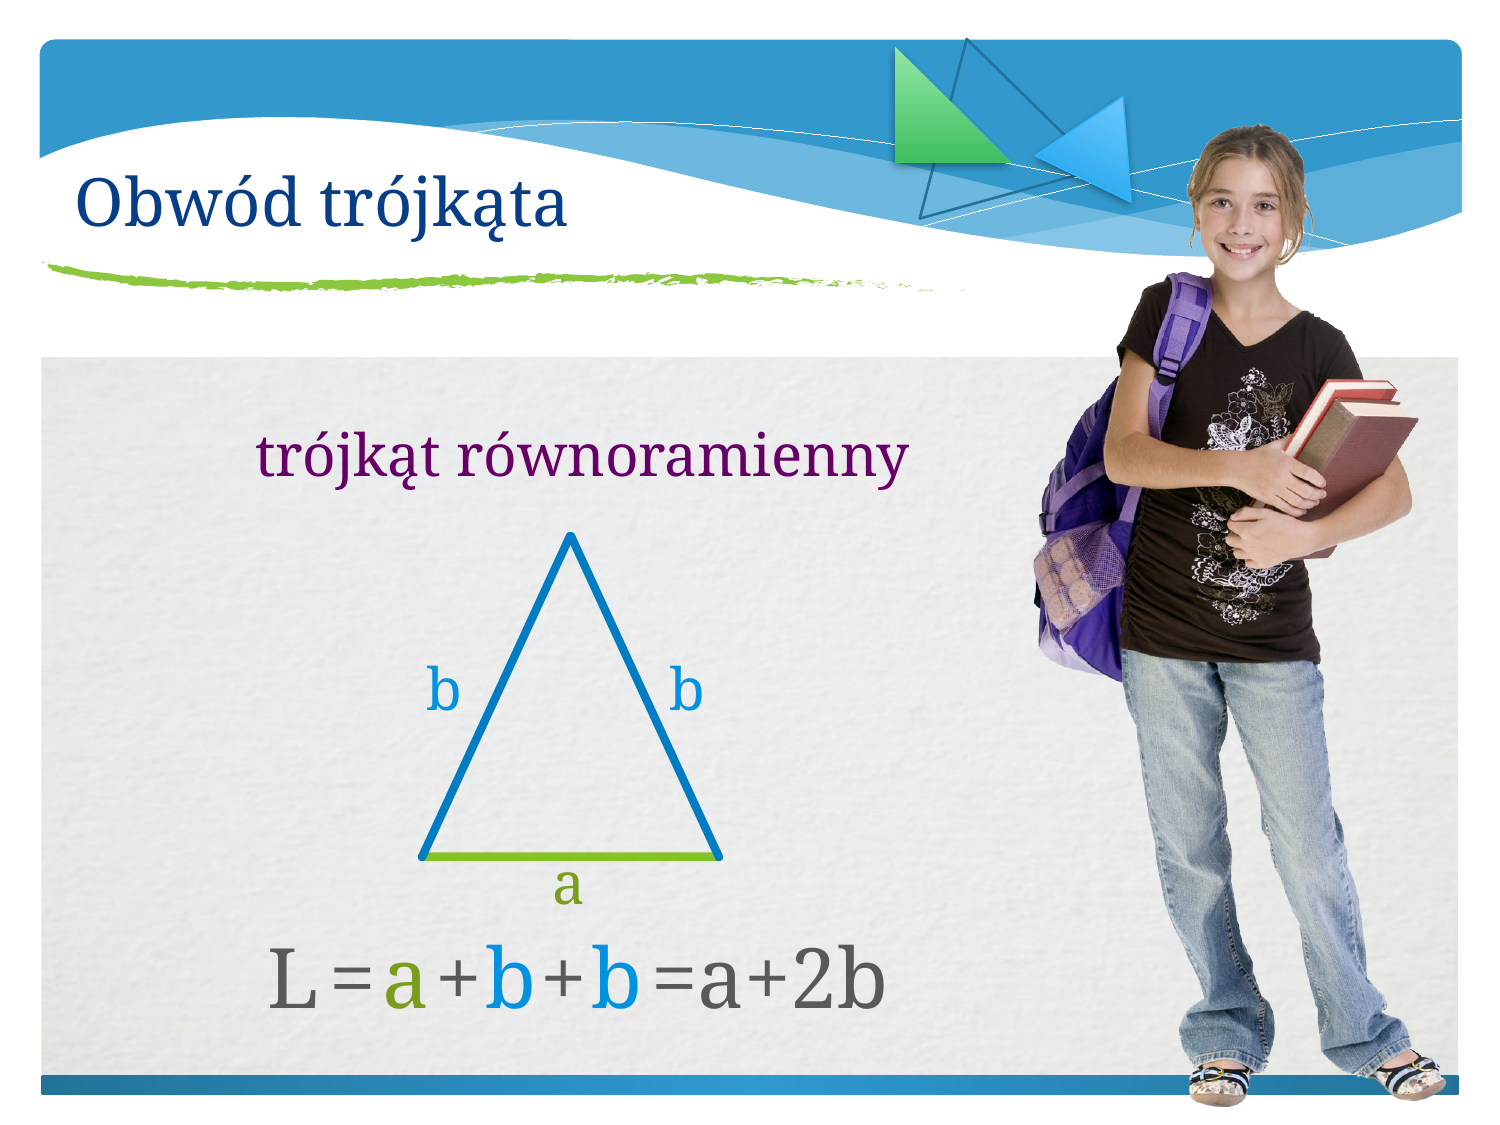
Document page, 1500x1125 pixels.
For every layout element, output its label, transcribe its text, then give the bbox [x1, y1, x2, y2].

title Obwód trójkąta [59, 152, 818, 258]
picture [40, 32, 1500, 1125]
